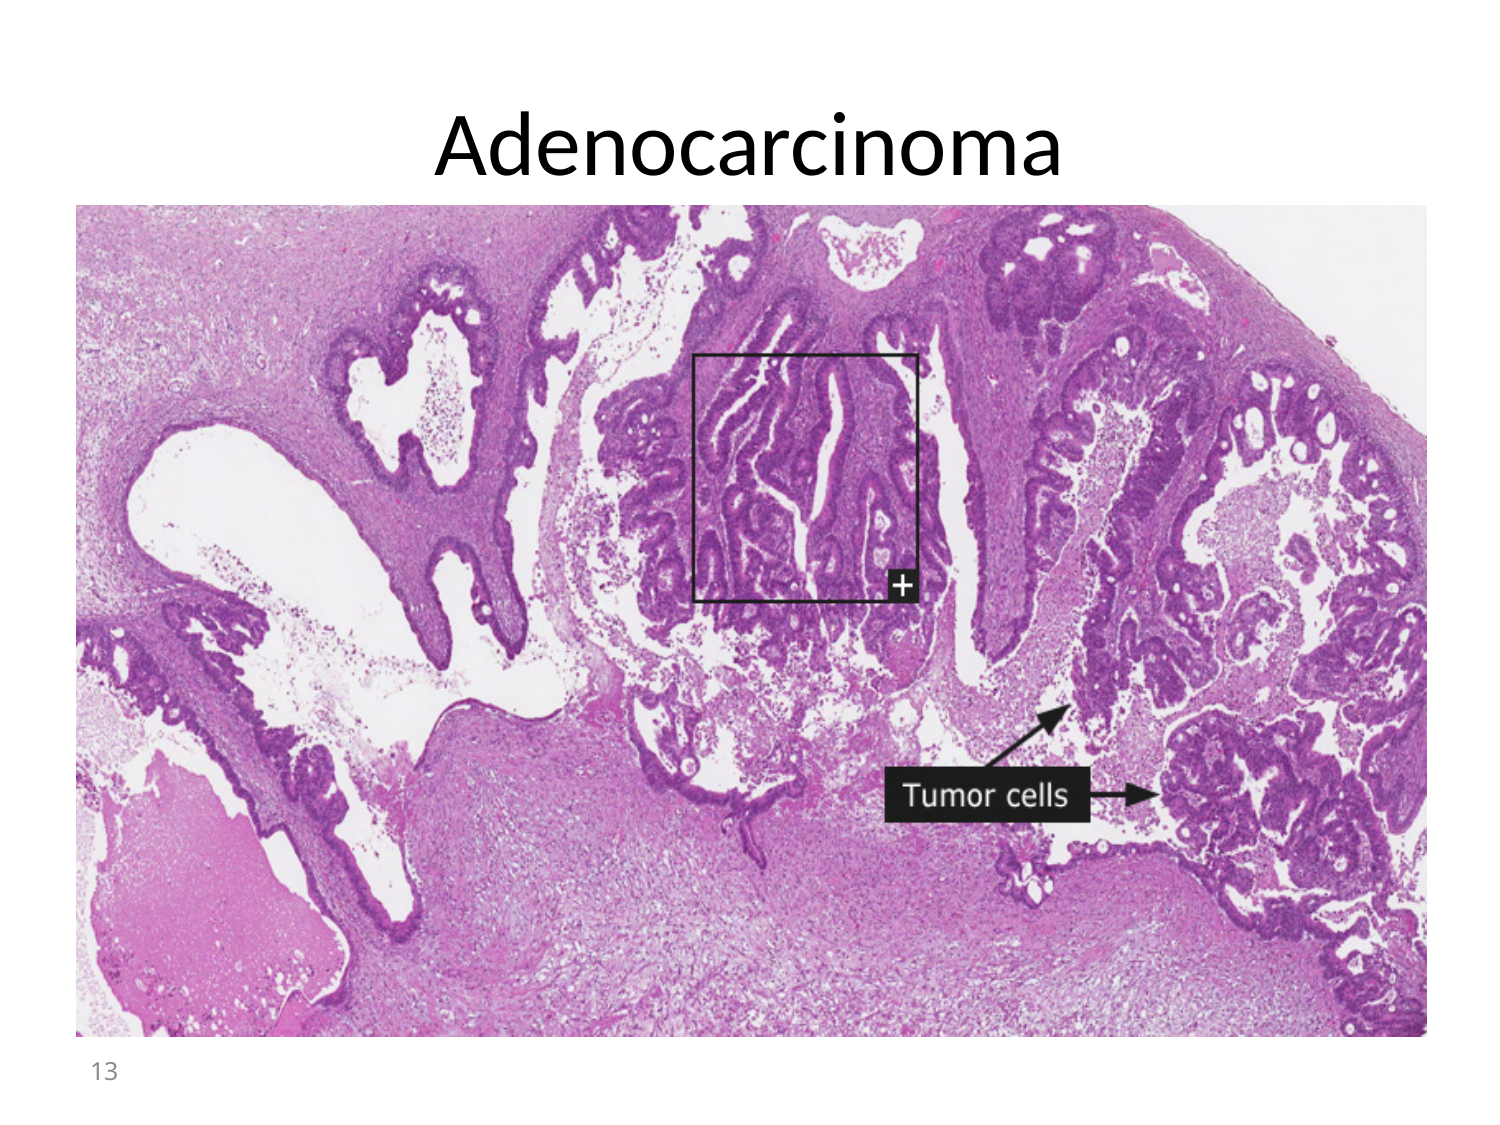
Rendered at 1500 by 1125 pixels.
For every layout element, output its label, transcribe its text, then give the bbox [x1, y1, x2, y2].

title Adenocarcinoma [75, 45, 1425, 204]
picture [76, 205, 1427, 1037]
slide_number 13 [75, 1044, 425, 1103]
